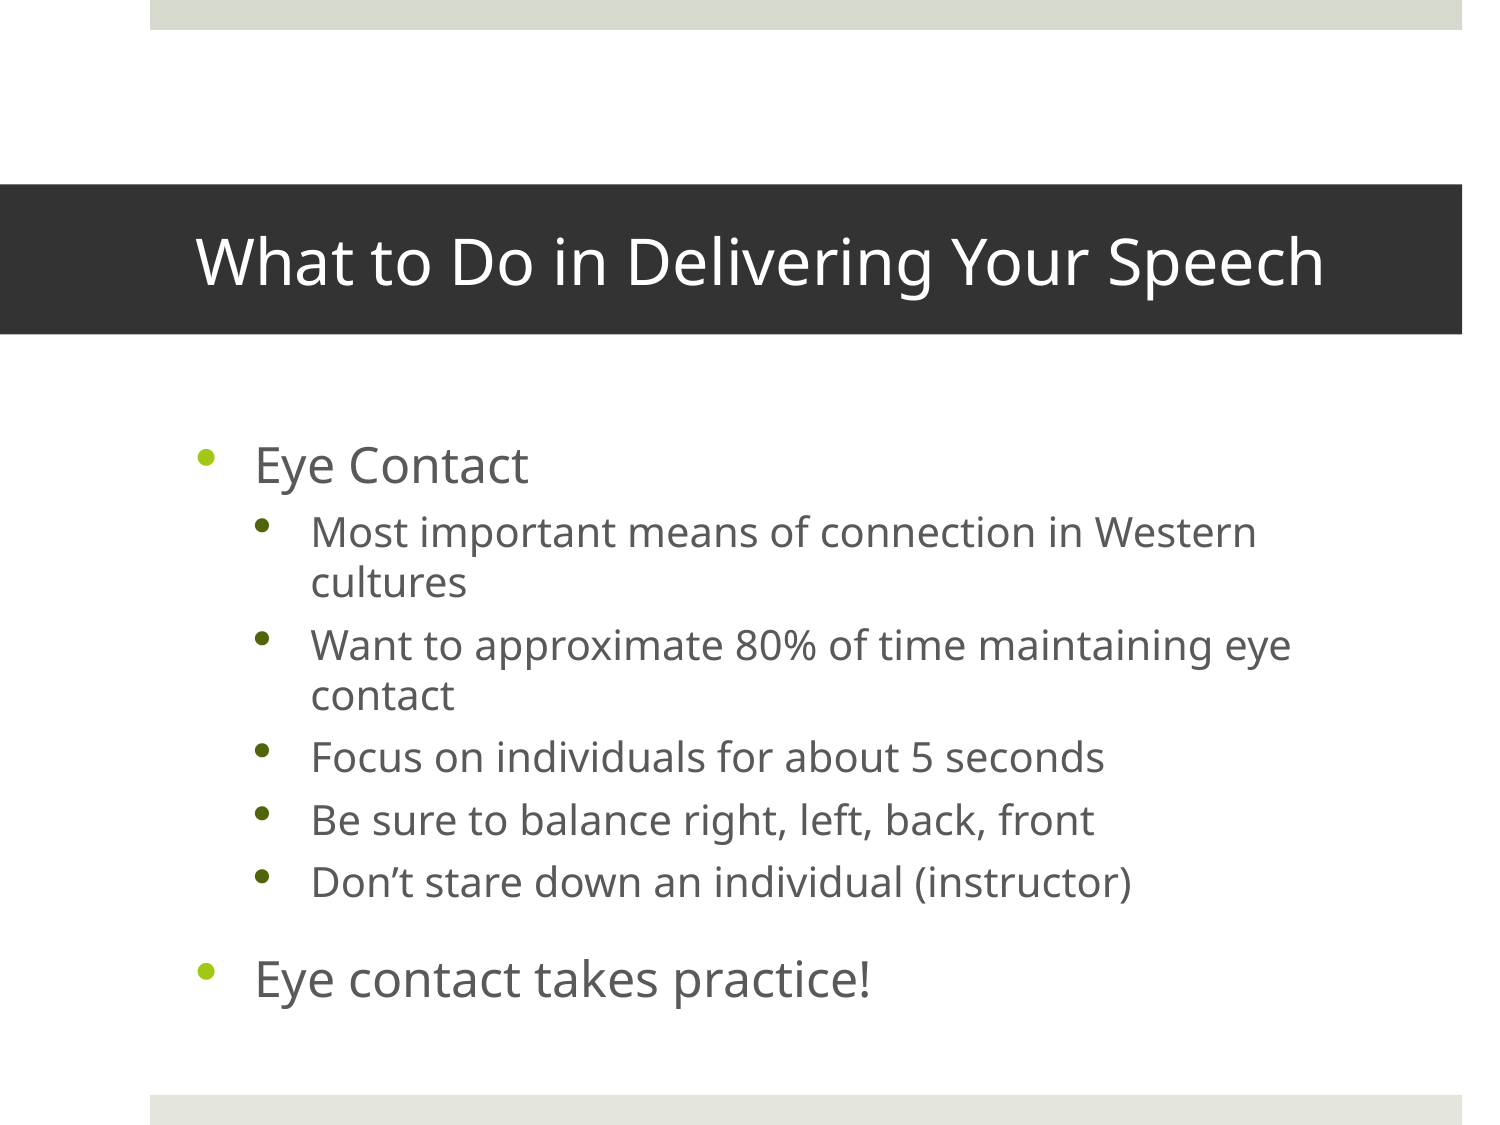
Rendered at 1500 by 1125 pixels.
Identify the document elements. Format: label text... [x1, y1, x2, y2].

list Eye Contact Most important means of connection in Western cultures Want to approximate 80% of time maintaining eye contact Focus on individuals for about 5 seconds Be sure to balance right, left, back, front Don’t stare down an individual (instructor) Eye contact takes practice! [182, 425, 1432, 1028]
title What to Do in Delivering Your Speech [0, 184, 1463, 335]
